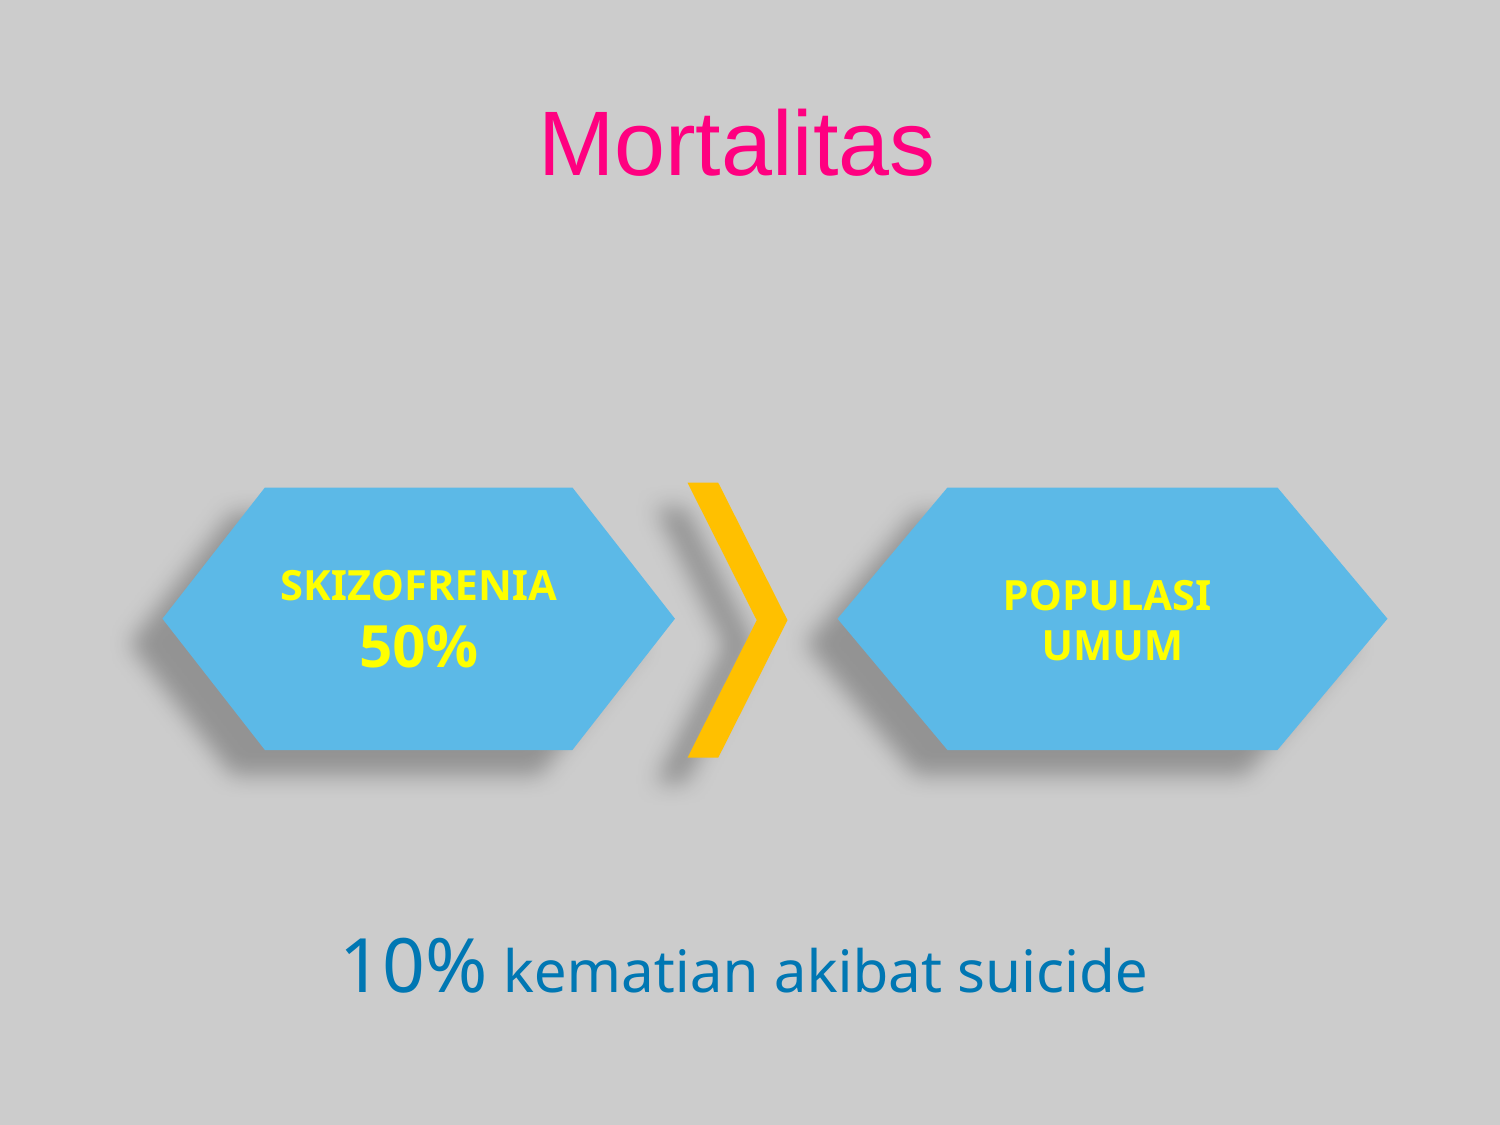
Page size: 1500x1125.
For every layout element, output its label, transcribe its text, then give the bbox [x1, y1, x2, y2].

text_box POPULASI UMUM [835, 485, 1390, 753]
text_box SKIZOFRENIA 50% [160, 485, 677, 753]
text_box 10% kematian akibat suicide [185, 873, 1302, 1052]
text_box [685, 480, 790, 760]
title Mortalitas [74, 44, 1426, 233]
